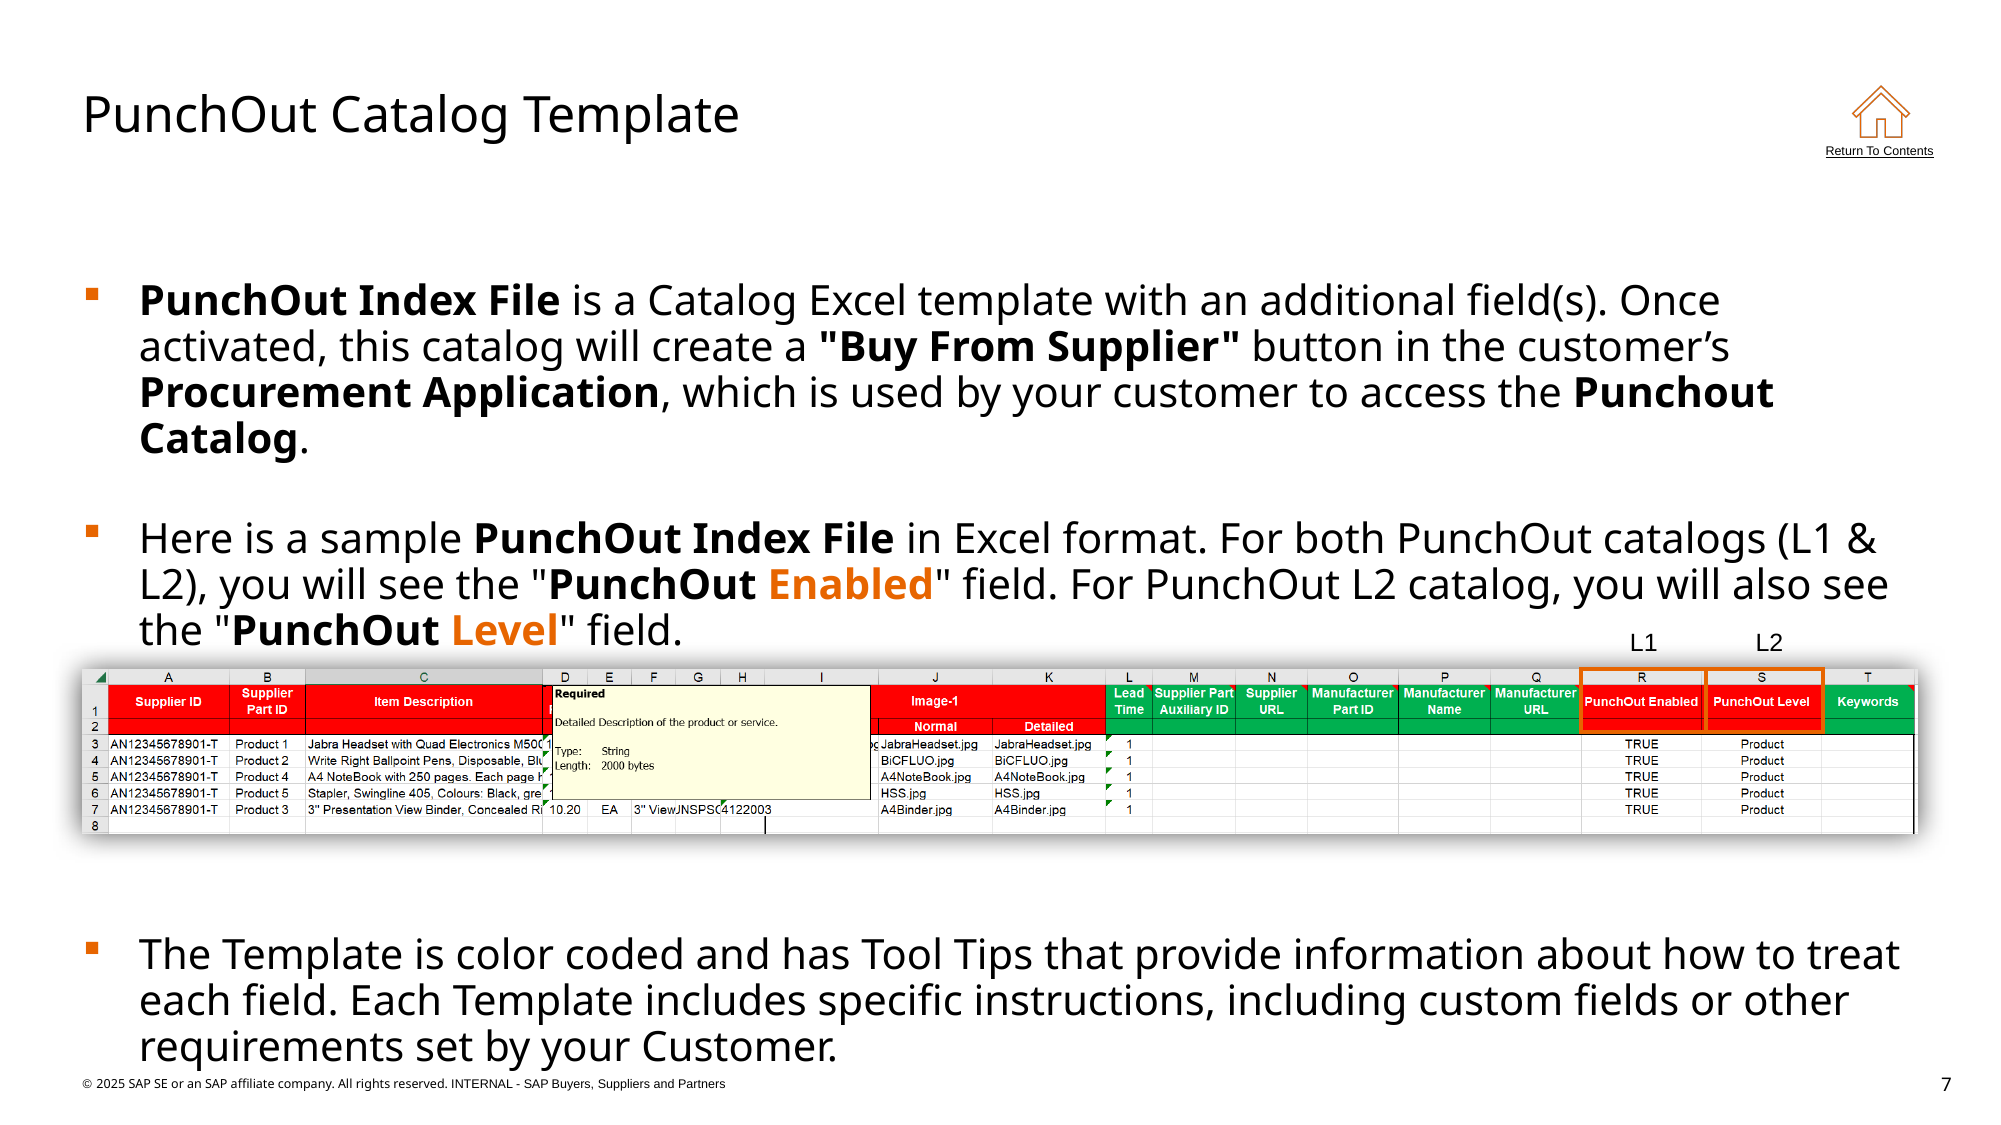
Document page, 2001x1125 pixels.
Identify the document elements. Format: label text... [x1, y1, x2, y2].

title PunchOut Catalog Template [82, 82, 1595, 144]
text_box PunchOut Index File is a Catalog Excel template with an additional field(s). Once activated, this catalog will create a "Buy From Supplier" button in the customer’s Procurement Application, which is used by your customer to access the Punchout Catalog. Here is a sample PunchOut Index File in Excel format. For both PunchOut catalogs (L1 & L2), you will see the "PunchOut Enabled" field. For PunchOut L2 catalog, you will also see the "PunchOut Level" field. The Template is color coded and has Tool Tips that provide information about how to treat each field. Each Template includes specific instructions, including custom fields or other requirements set by your Customer. [82, 852, 1918, 1043]
picture [1847, 76, 1915, 145]
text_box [82, 626, 1918, 835]
text_box PunchOut Index File is a Catalog Excel template with an additional field(s). Once activated, this catalog will create a "Buy From Supplier" button in the customer’s Procurement Application, which is used by your customer to access the Punchout Catalog. Here is a sample PunchOut Index File in Excel format. For both PunchOut catalogs (L1 & L2), you will see the "PunchOut Enabled" field. For PunchOut L2 catalog, you will also see the "PunchOut Level" field. The Template is color coded and has Tool Tips that provide information about how to treat each field. Each Template includes specific instructions, including custom fields or other requirements set by your Customer. [82, 278, 1918, 626]
